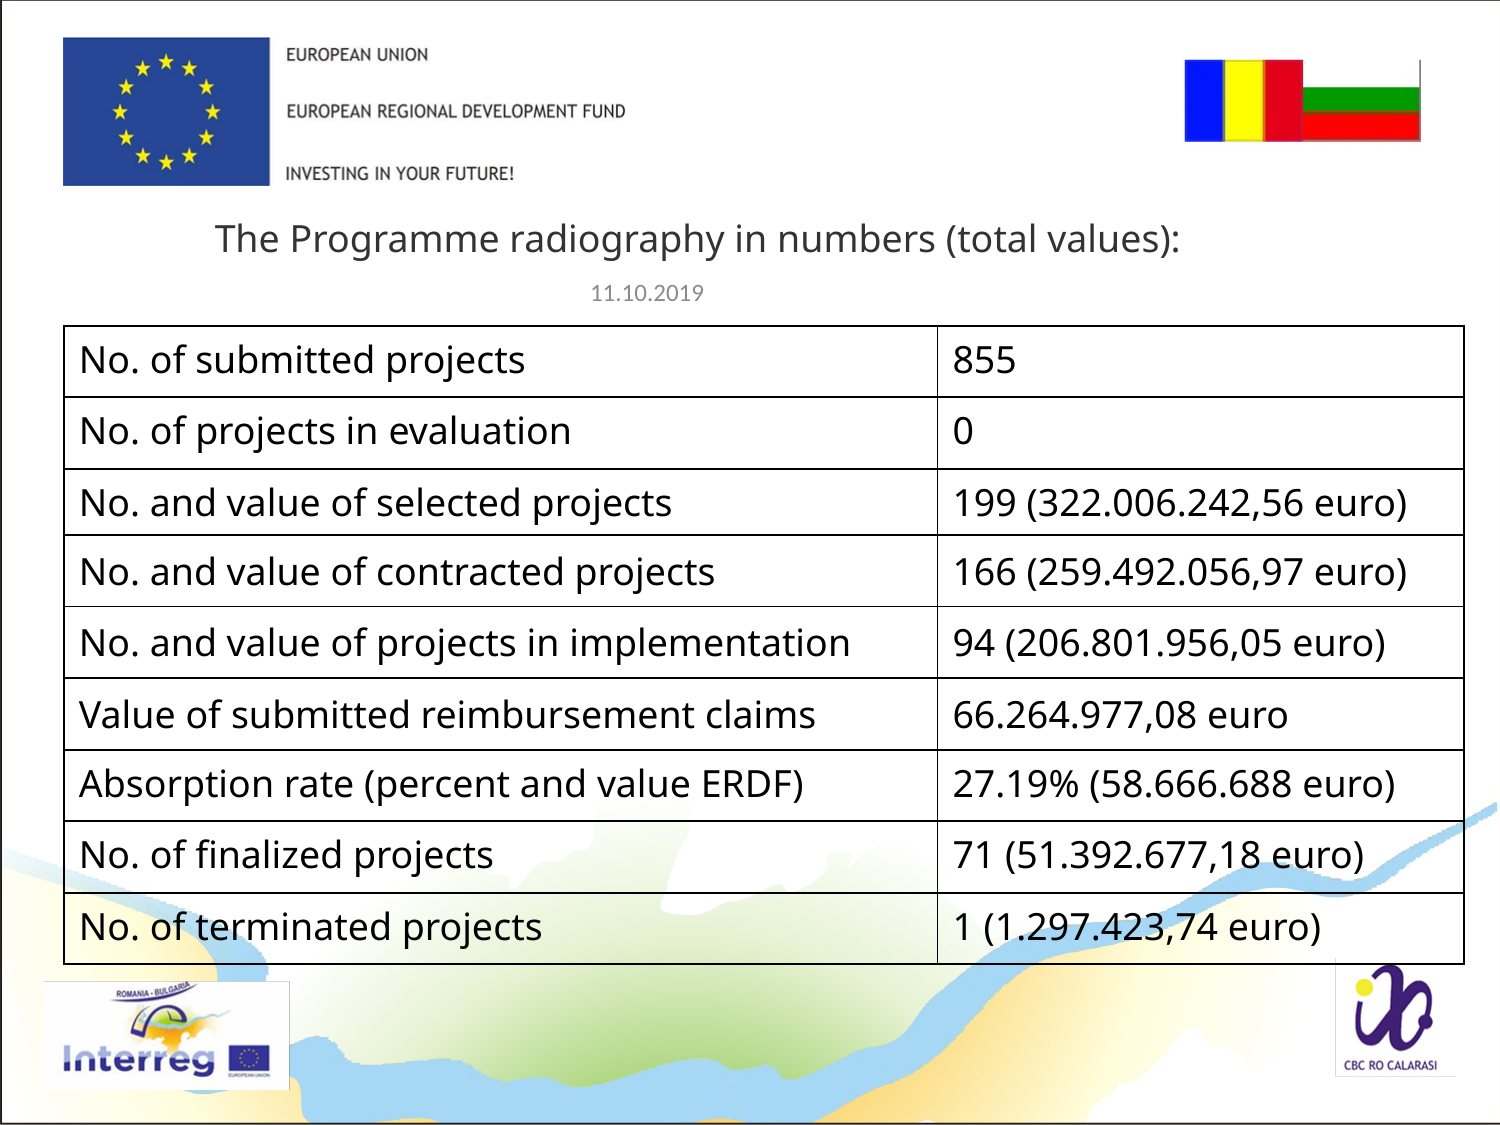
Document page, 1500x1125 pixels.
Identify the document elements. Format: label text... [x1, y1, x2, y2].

table_header 855 [938, 327, 1463, 396]
table_cell 166 (259.492.056,97 euro) [938, 536, 1463, 606]
picture [0, 0, 1500, 1125]
table_cell No. of projects in evaluation [65, 398, 937, 468]
table_cell No. of terminated projects [65, 894, 937, 956]
table_cell No. and value of projects in implementation [65, 607, 937, 677]
table_cell 66.264.977,08 euro [938, 679, 1463, 749]
table_cell 1 (1.297.423,74 euro) [938, 894, 1463, 963]
table_cell No. and value of selected projects [65, 470, 937, 534]
table_cell Absorption rate (percent and value ERDF) [65, 751, 937, 820]
table_cell 199 (322.006.242,56 euro) [938, 470, 1463, 534]
table_cell No. and value of contracted projects [65, 536, 937, 606]
table_cell Value of submitted reimbursement claims [65, 679, 937, 749]
table_cell No. of finalized projects [65, 822, 937, 892]
table_cell 94 (206.801.956,05 euro) [938, 607, 1463, 677]
text_box The Programme radiography in numbers (total values): [199, 207, 1500, 268]
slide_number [575, 261, 925, 322]
table_cell 0 [938, 398, 1463, 468]
table_header No. of submitted projects [65, 327, 937, 396]
table_cell 27.19% (58.666.688 euro) [938, 751, 1463, 820]
list [74, 219, 1426, 325]
table_cell 71 (51.392.677,18 euro) [938, 822, 1463, 892]
